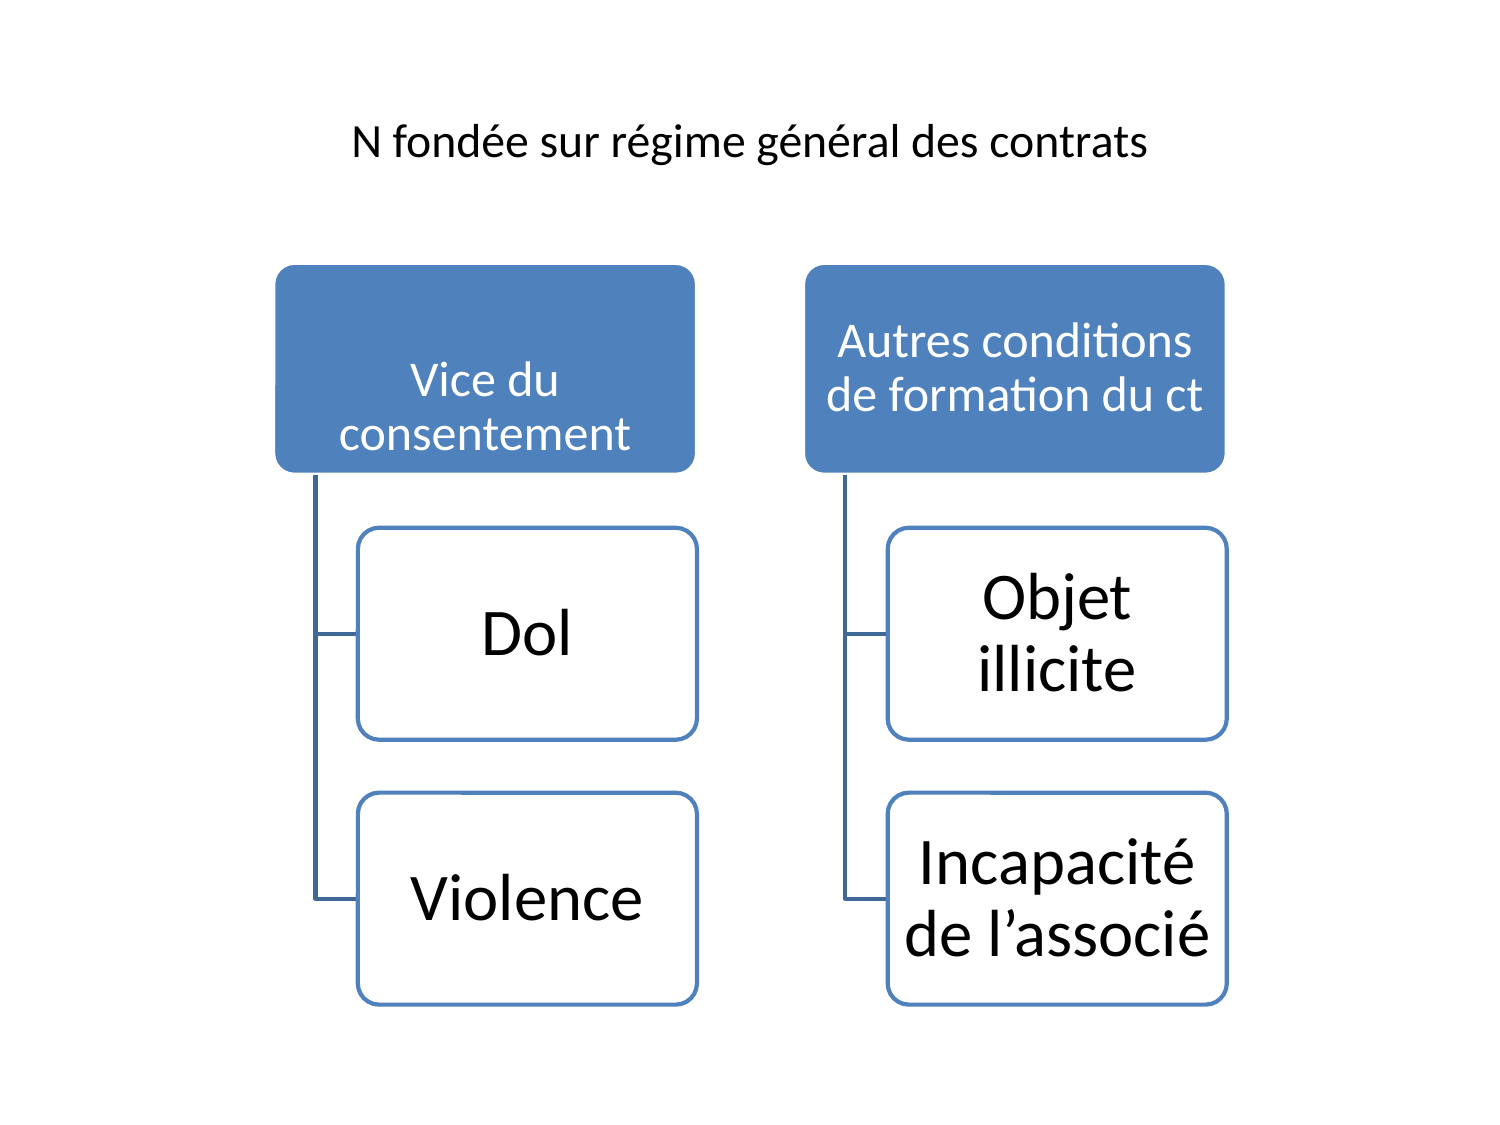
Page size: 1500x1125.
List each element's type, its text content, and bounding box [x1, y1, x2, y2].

title N fondée sur régime général des contrats [75, 45, 1425, 233]
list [74, 262, 1426, 1006]
